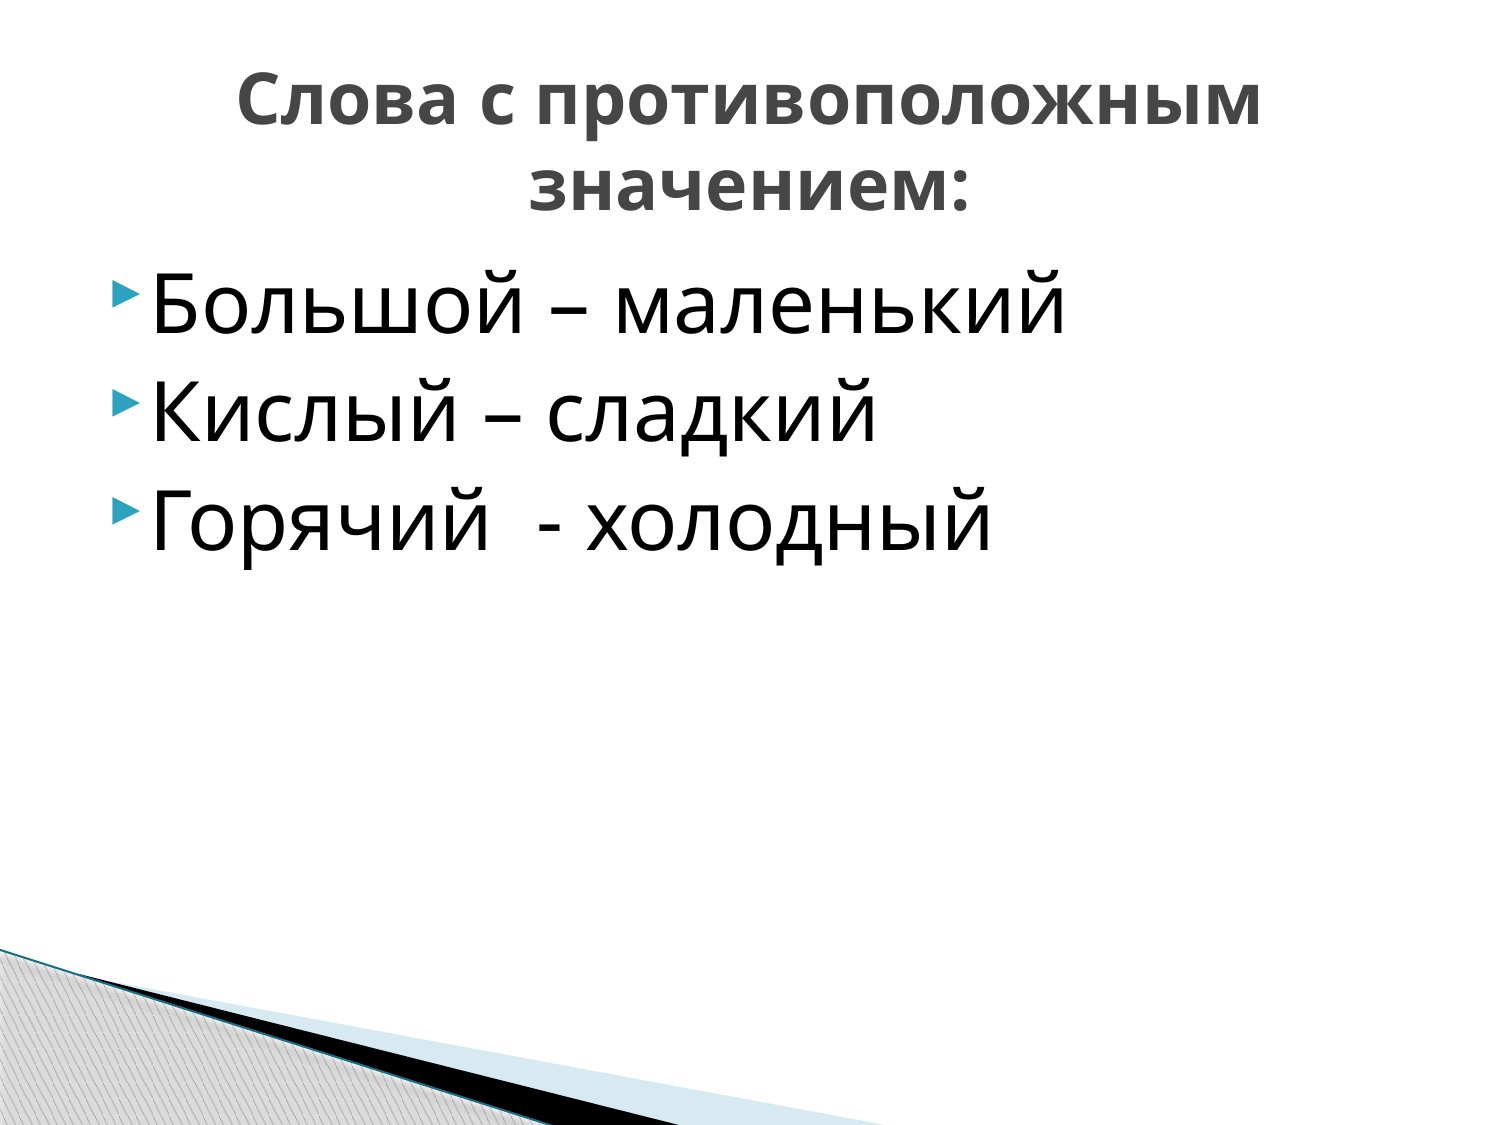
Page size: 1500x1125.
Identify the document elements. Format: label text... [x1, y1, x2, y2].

title Слова с противоположным значением: [75, 45, 1425, 233]
list Большой – маленький Кислый – сладкий Горячий - холодный [75, 243, 1425, 986]
